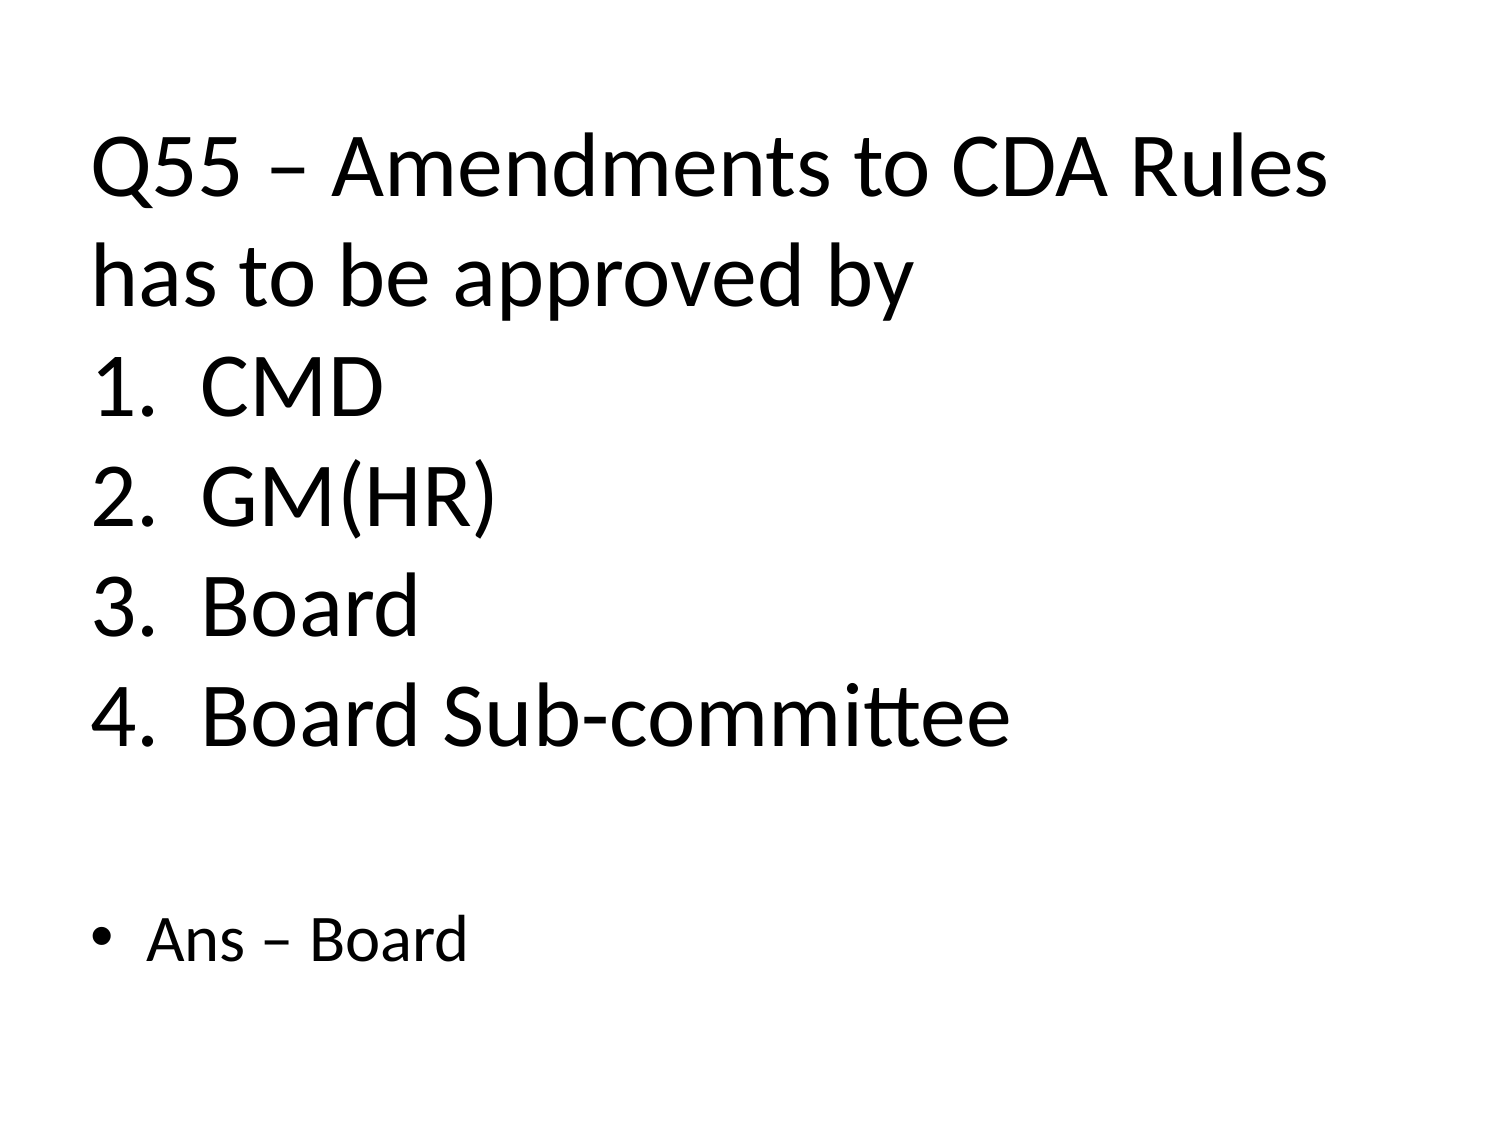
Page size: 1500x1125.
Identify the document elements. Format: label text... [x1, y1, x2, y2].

list Ans – Board [75, 887, 1425, 1005]
title Q55 – Amendments to CDA Rules has to be approved by 1. CMD 2. GM(HR) 3. Board 4. Board Sub-committee [75, 45, 1425, 825]
